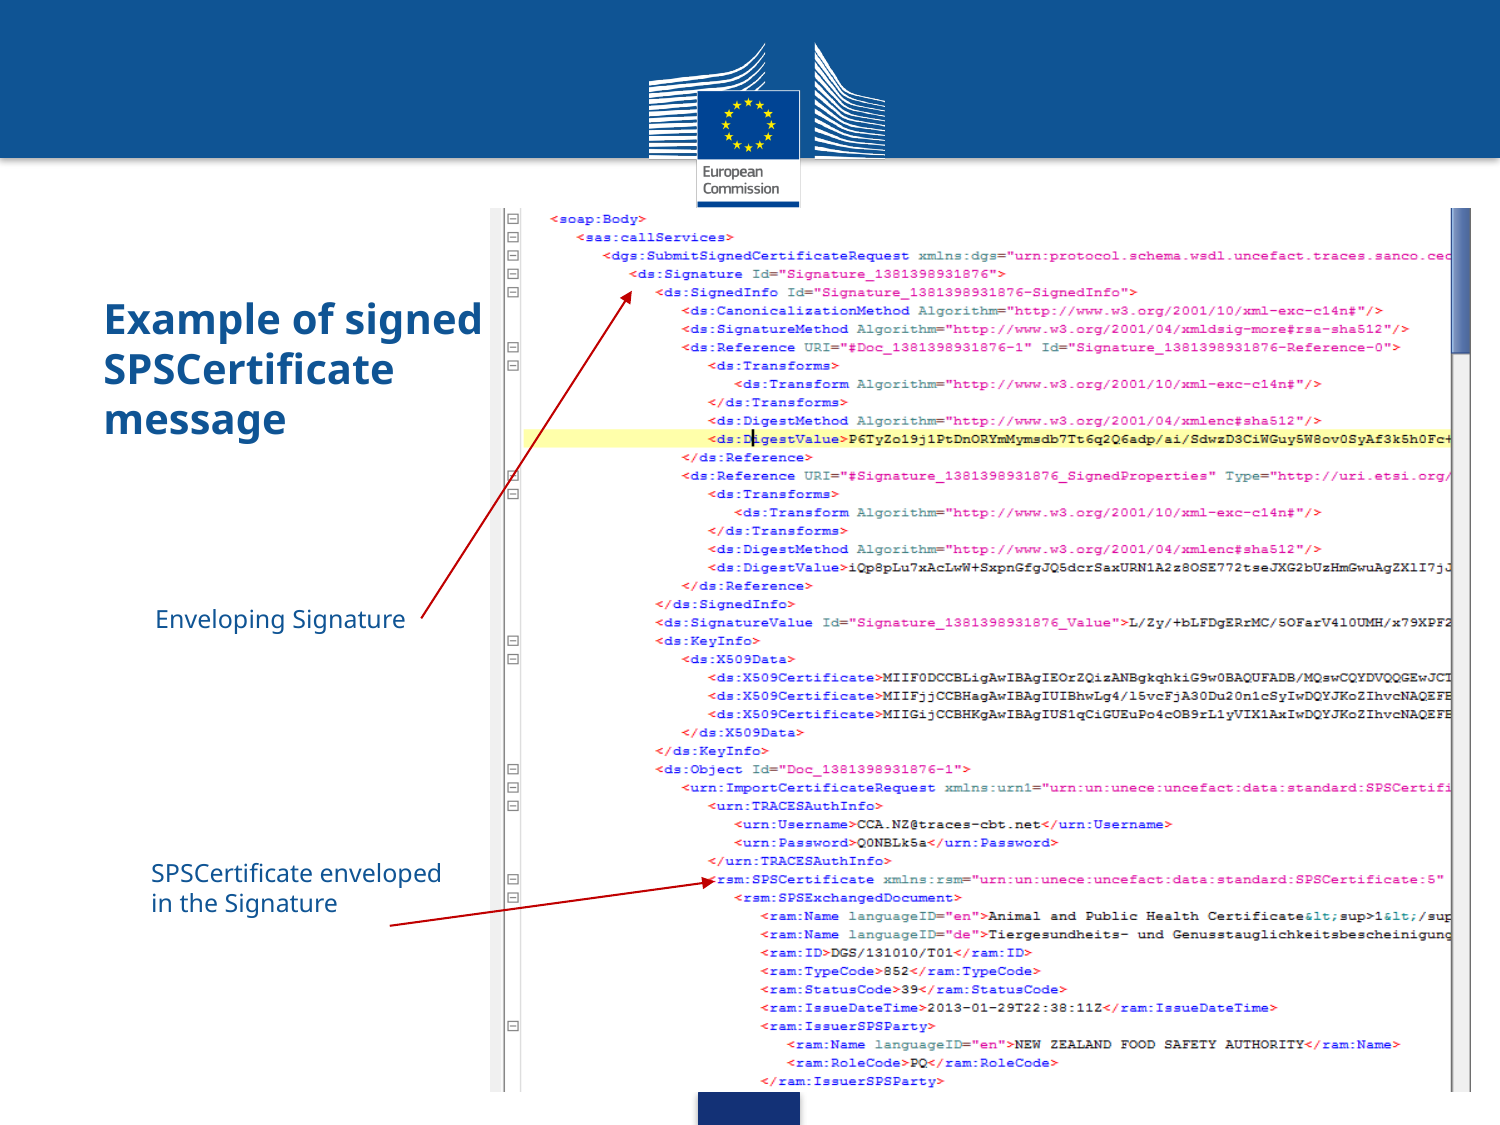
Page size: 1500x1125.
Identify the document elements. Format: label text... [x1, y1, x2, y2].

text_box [389, 881, 715, 927]
title Example of signed SPSCertificate message [29, 219, 484, 516]
text_box SPSCertificate enveloped in the Signature [136, 850, 462, 925]
picture [489, 42, 1471, 1093]
text_box Enveloping Signature [140, 596, 422, 641]
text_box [430, 290, 633, 619]
